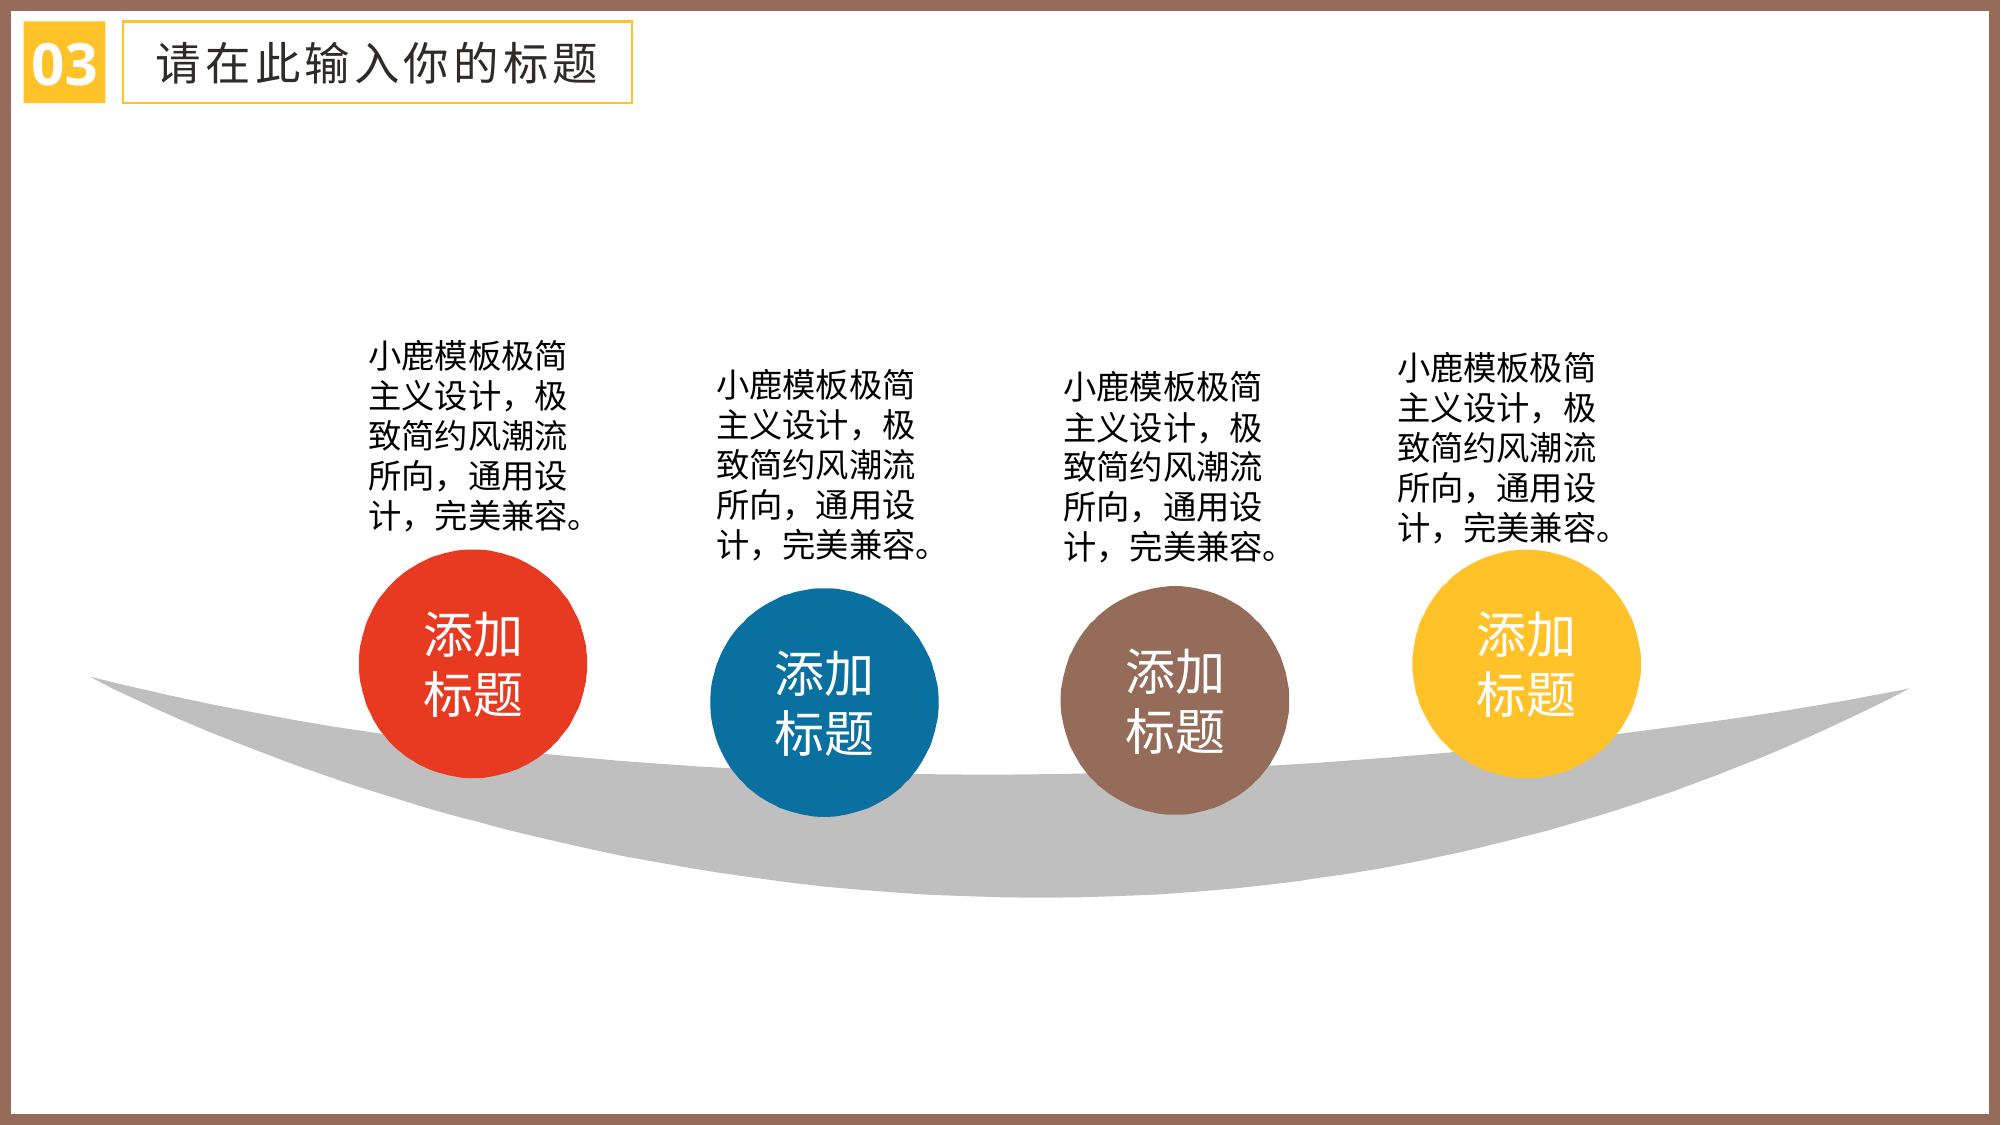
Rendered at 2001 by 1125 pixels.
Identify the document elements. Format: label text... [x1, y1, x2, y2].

text_box [90, 676, 1910, 898]
text_box 添加 标题 [359, 549, 588, 779]
text_box 请在此输入你的标题 [122, 20, 633, 104]
text_box 添加 标题 [710, 588, 939, 817]
text_box [0, 0, 2000, 1125]
text_box 小鹿模板极简主义设计，极致简约风潮流所向，通用设计，完美兼容。 [353, 327, 609, 499]
text_box 小鹿模板极简主义设计，极致简约风潮流所向，通用设计，完美兼容。 [1382, 339, 1637, 511]
text_box 03 [23, 20, 106, 104]
text_box 添加 标题 [1412, 549, 1641, 779]
text_box 添加 标题 [1060, 586, 1290, 815]
text_box 小鹿模板极简主义设计，极致简约风潮流所向，通用设计，完美兼容。 [701, 357, 957, 528]
text_box 小鹿模板极简主义设计，极致简约风潮流所向，通用设计，完美兼容。 [1048, 359, 1303, 531]
